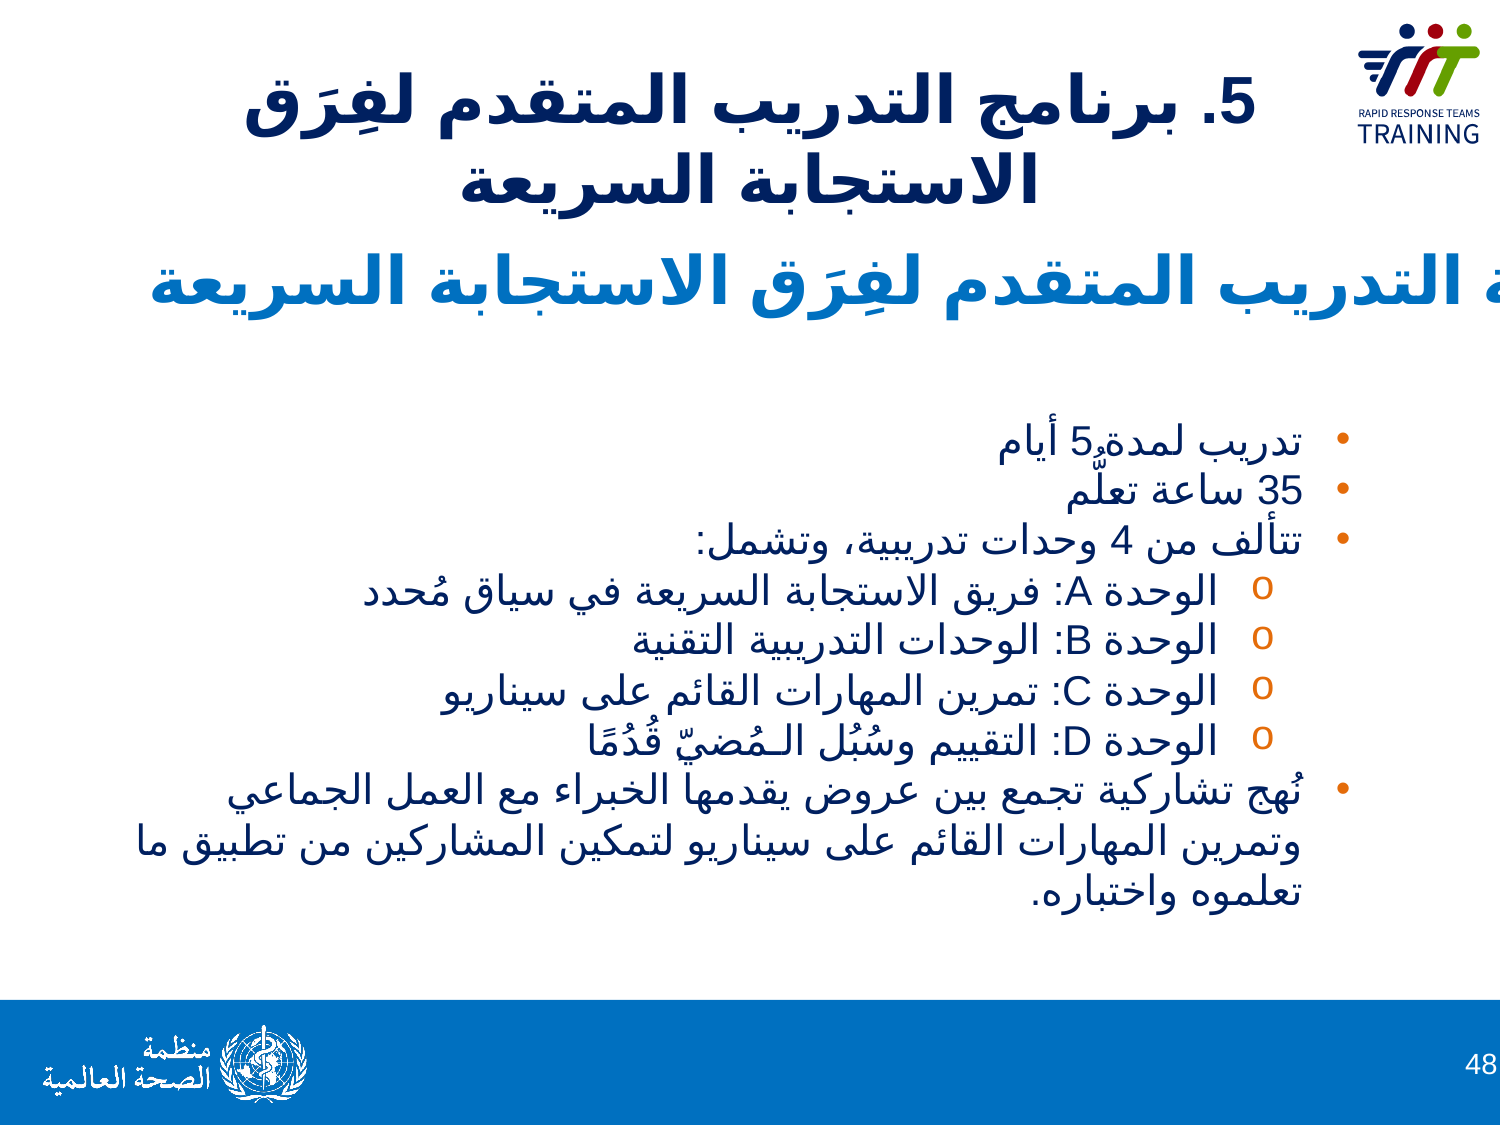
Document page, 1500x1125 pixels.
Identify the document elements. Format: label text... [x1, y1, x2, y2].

text_box تدريب لمدة 5 أيام 35 ساعة تعلُّم تتألف من 4 وحدات تدريبية، وتشمل: الوحدة A: فريق الاستجابة السريعة في سياق مُحدد الوحدة B: الوحدات التدريبية التقنية الوحدة C: تمرين المهارات القائم على سيناريو الوحدة D: التقييم وسُبُل الـمُضيِّ قُدُمًا نُهج تشاركية تجمع بين عروض يقدمها الخبراء مع العمل الجماعي وتمرين المهارات القائم على سيناريو لتمكين المشاركين من تطبيق ما تعلموه واختباره. [90, 405, 1366, 921]
picture [43, 1025, 307, 1103]
text_box نظرة عامة على حزمة التدريب المتقدم لفِرَق الاستجابة السريعة [133, 230, 1500, 325]
picture [1357, 23, 1480, 144]
text_box 5. برنامج التدريب المتقدم لفِرَق الاستجابة السريعة [74, 42, 1425, 231]
